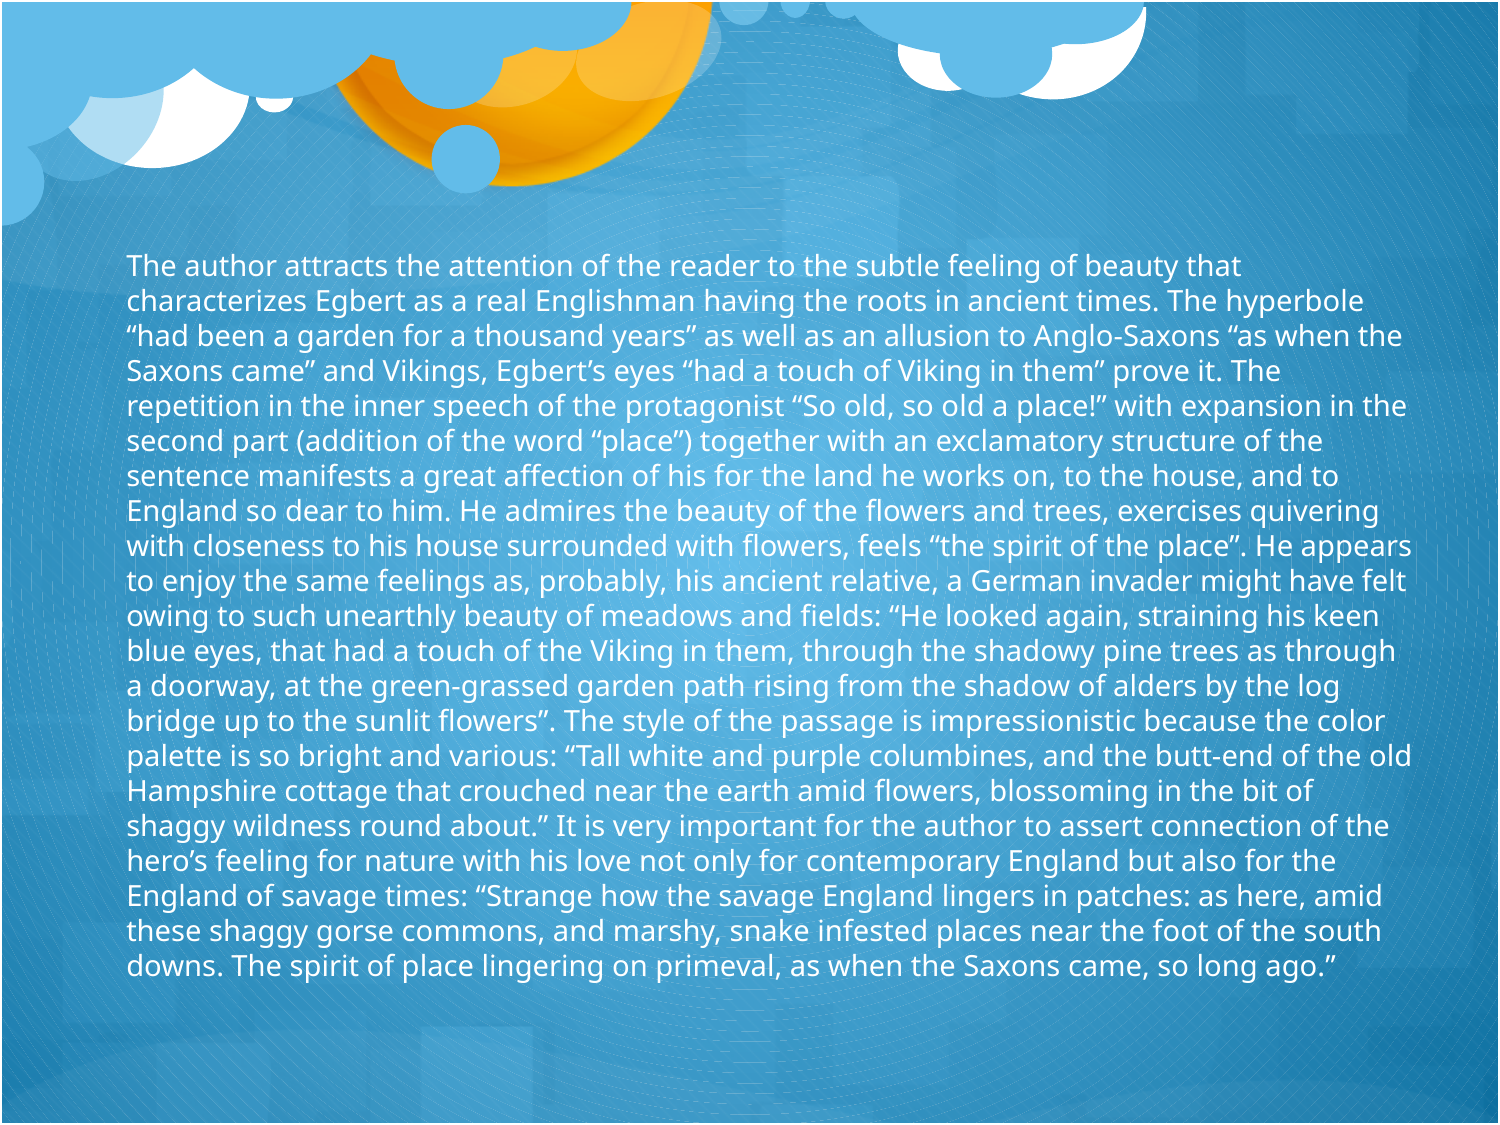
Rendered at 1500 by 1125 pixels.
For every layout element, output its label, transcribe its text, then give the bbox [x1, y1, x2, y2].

text_box The author attracts the attention of the reader to the subtle feeling of beauty that characterizes Egbert as a real Englishman having the roots in ancient times. The hyperbole “had been a garden for a thousand years” as well as an allusion to Anglo-Saxons “as when the Saxons came” and Vikings, Egbert’s eyes “had a touch of Viking in them” prove it. The repetition in the inner speech of the protagonist “So old, so old a place!” with expansion in the second part (addition of the word “place”) together with an exclamatory structure of the sentence manifests a great affection of his for the land he works on, to the house, and to England so dear to him. He admires the beauty of the flowers and trees, exercises quivering with closeness to his house surrounded with flowers, feels “the spirit of the place”. He appears to enjoy the same feelings as, probably, his ancient relative, a German invader might have felt owing to such unearthly beauty of meadows and fields: “He looked again, straining his keen blue eyes, that had a touch of the Viking in them, through the shadowy pine trees as through a doorway, at the green-grassed garden path rising from the shadow of alders by the log bridge up to the sunlit flowers”. The style of the passage is impressionistic because the color palette is so bright and various: “Tall white and purple columbines, and the butt-end of the old Hampshire cottage that crouched near the earth amid flowers, blossoming in the bit of shaggy wildness round about.” It is very important for the author to assert connection of the hero’s feeling for nature with his love not only for contemporary England but also for the England of savage times: “Strange how the savage England lingers in patches: as here, amid these shaggy gorse commons, and marshy, snake infested places near the foot of the south downs. The spirit of place lingering on primeval, as when the Saxons came, so long ago.” [111, 240, 1433, 990]
picture [2, 2, 1498, 1123]
